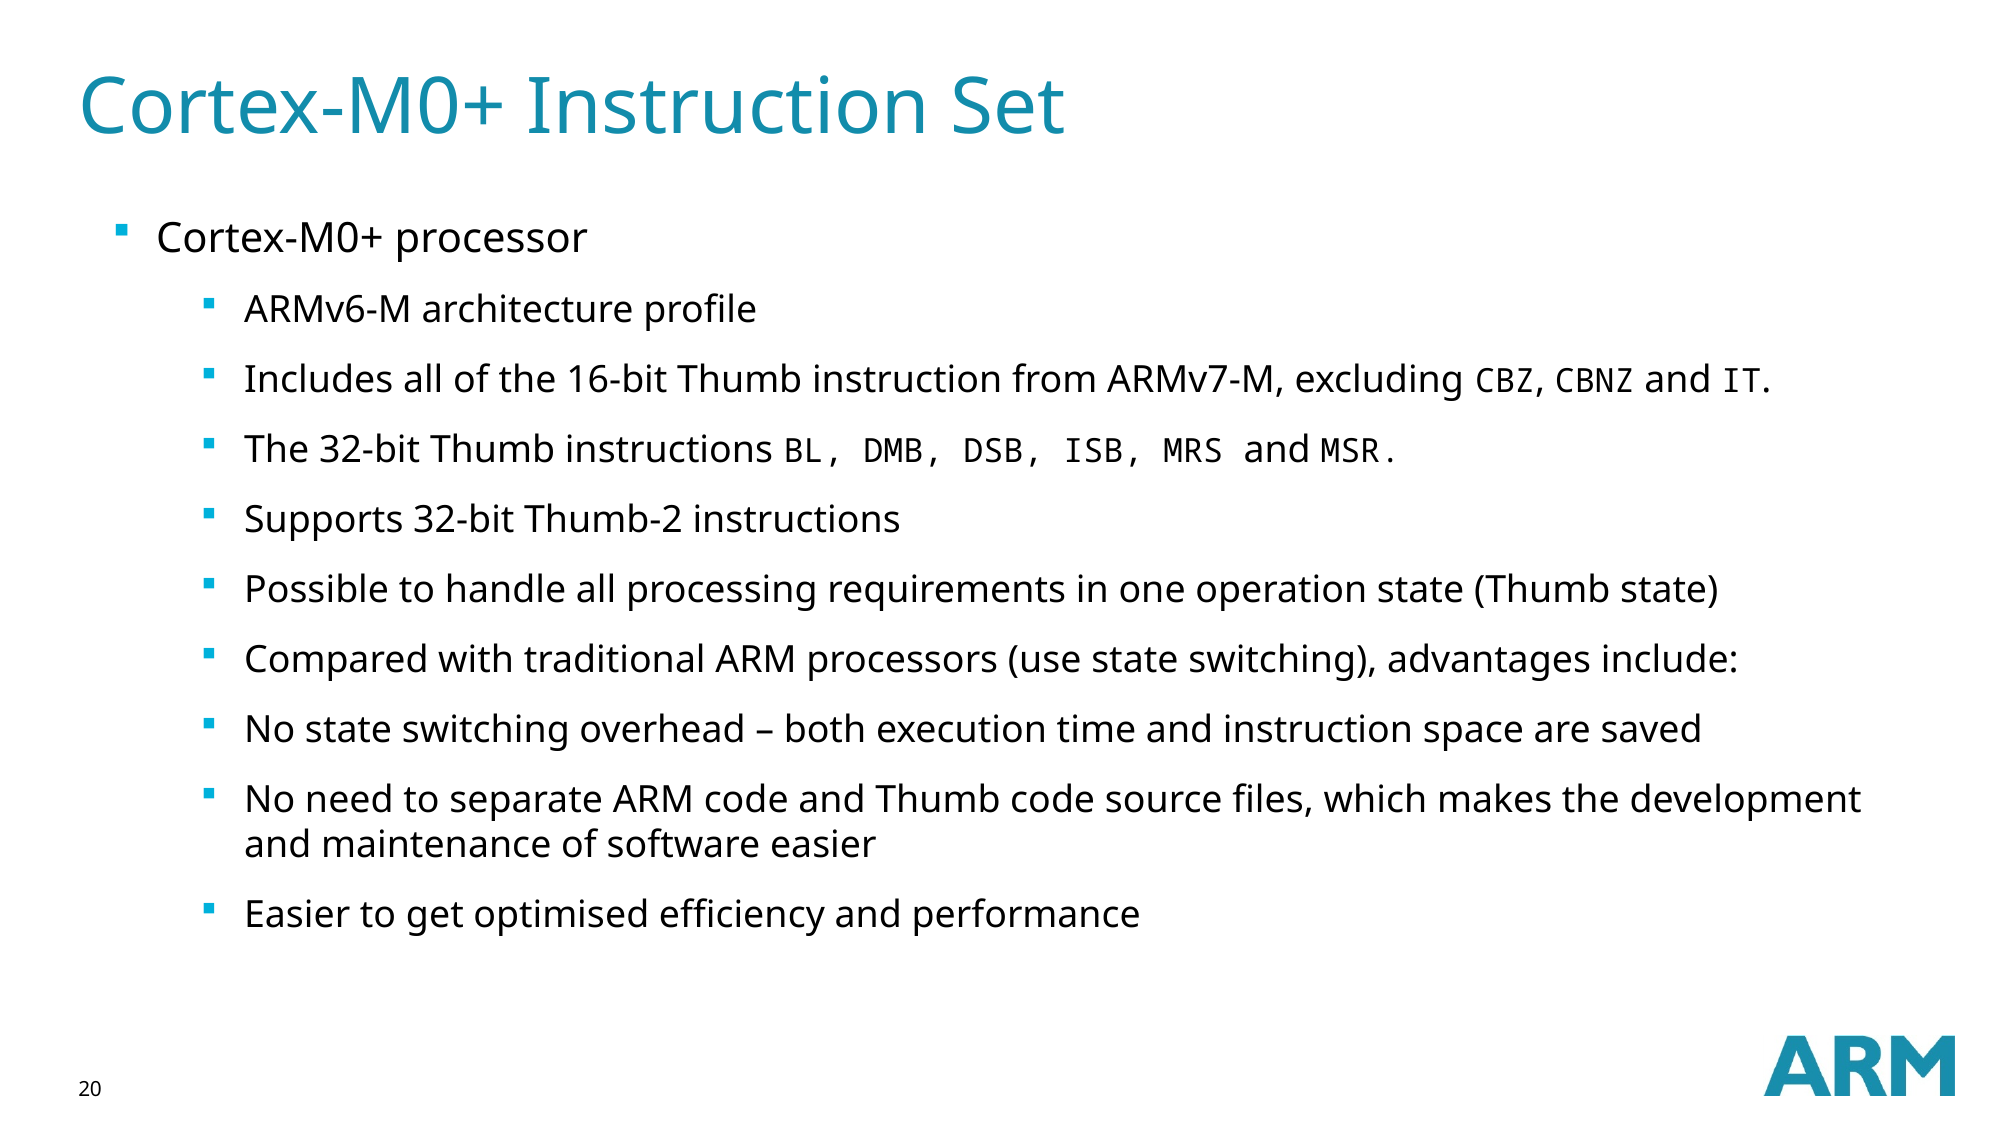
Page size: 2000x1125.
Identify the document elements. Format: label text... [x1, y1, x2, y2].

list Cortex-M0+ processor ARMv6-M architecture profile Includes all of the 16-bit Thumb instruction from ARMv7-M, excluding CBZ, CBNZ and IT. The 32-bit Thumb instructions BL, DMB, DSB, ISB, MRS and MSR. Supports 32-bit Thumb-2 instructions Possible to handle all processing requirements in one operation state (Thumb state) Compared with traditional ARM processors (use state switching), advantages include: No state switching overhead – both execution time and instruction space are saved No need to separate ARM code and Thumb code source files, which makes the development and maintenance of software easier Easier to get optimised efficiency and performance [112, 210, 1909, 1004]
title Cortex-M0+ Instruction Set [78, 55, 1910, 150]
picture [1763, 1035, 1955, 1096]
